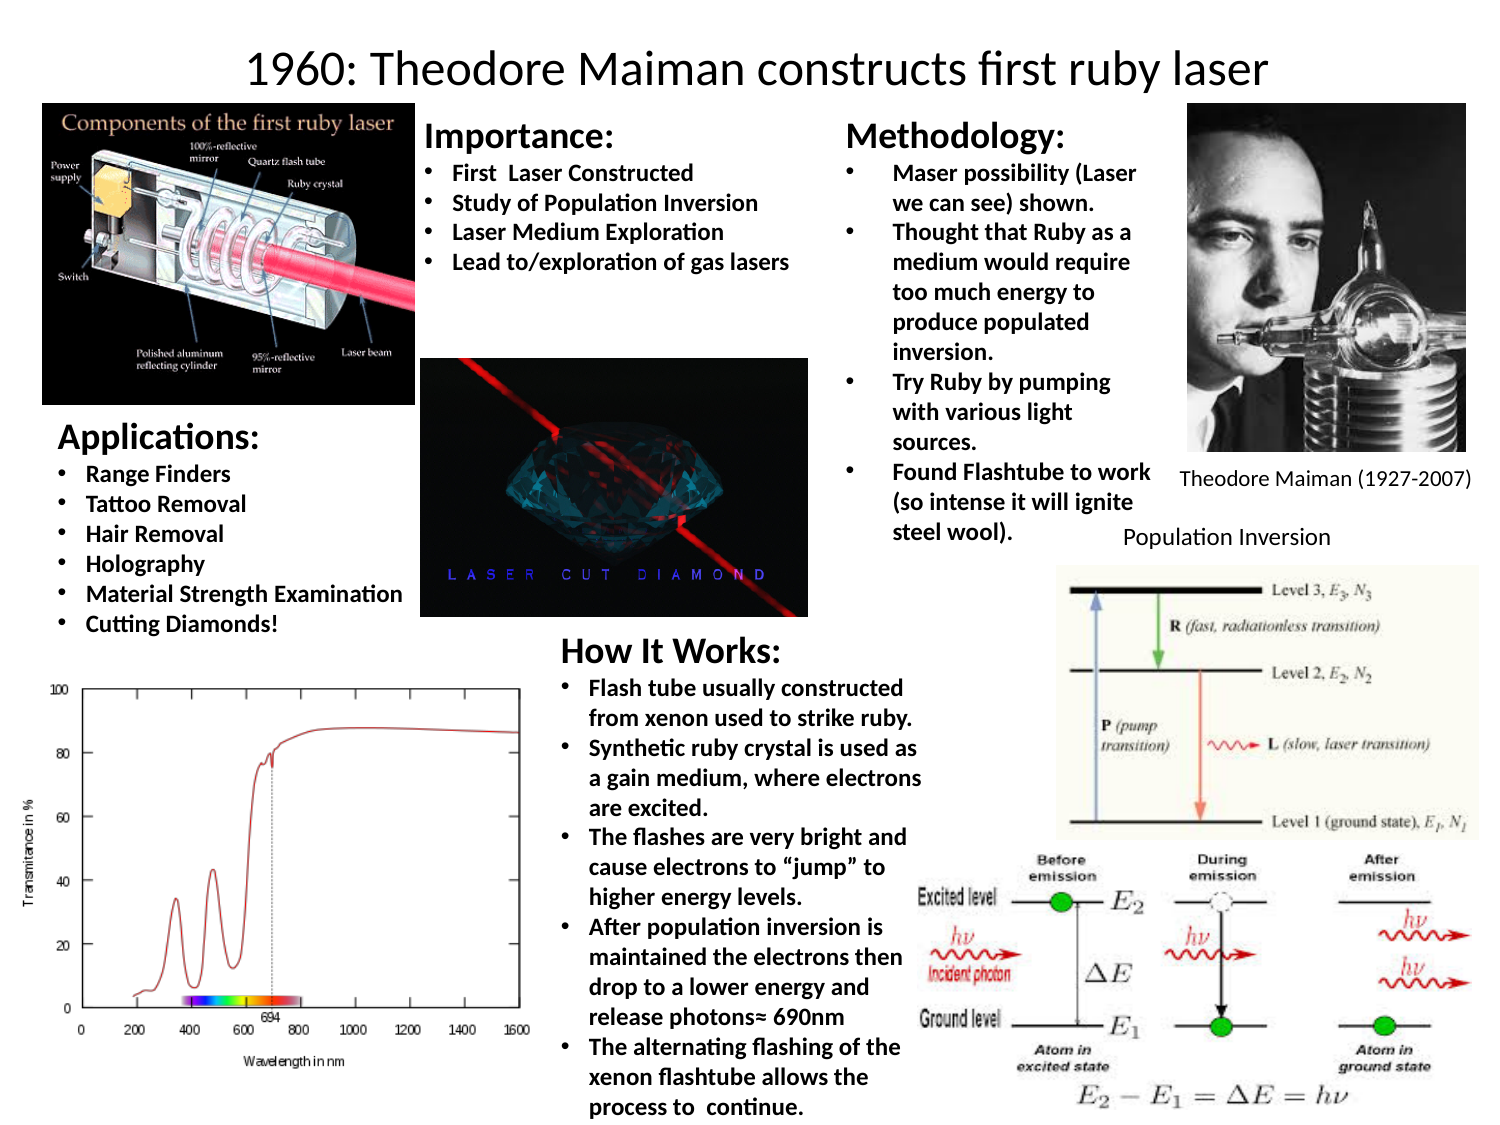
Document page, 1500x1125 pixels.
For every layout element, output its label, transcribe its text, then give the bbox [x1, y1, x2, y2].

text_box Methodology: Maser possibility (Laser we can see) shown. Thought that Ruby as a medium would require too much energy to produce populated inversion. Try Ruby by pumping with various light sources. Found Flashtube to work (so intense it will ignite steel wool). [830, 103, 1176, 553]
picture [13, 672, 547, 1081]
picture [917, 853, 1472, 1110]
picture [1187, 103, 1466, 453]
text_box Population Inversion [1108, 512, 1500, 558]
picture [1056, 565, 1479, 840]
text_box How It Works: Flash tube usually constructed from xenon used to strike ruby. Synthetic ruby crystal is used as a gain medium, where electrons are excited. The flashes are very bright and cause electrons to “jump” to higher energy levels. After population inversion is maintained the electrons then drop to a lower energy and release photons≈ 690nm The alternating flashing of the xenon flashtube allows the process to continue. [546, 618, 944, 1125]
text_box Theodore Maiman (1927-2007) [1176, 456, 1500, 499]
text_box Importance: First Laser Constructed Study of Population Inversion Laser Medium Exploration Lead to/exploration of gas lasers [415, 103, 830, 314]
picture [419, 358, 808, 618]
picture [42, 103, 415, 406]
text_box Applications: Range Finders Tattoo Removal Hair Removal Holography Material Strength Examination Cutting Diamonds! [42, 413, 481, 670]
text_box 1960: Theodore Maiman constructs first ruby laser [75, 27, 1439, 103]
